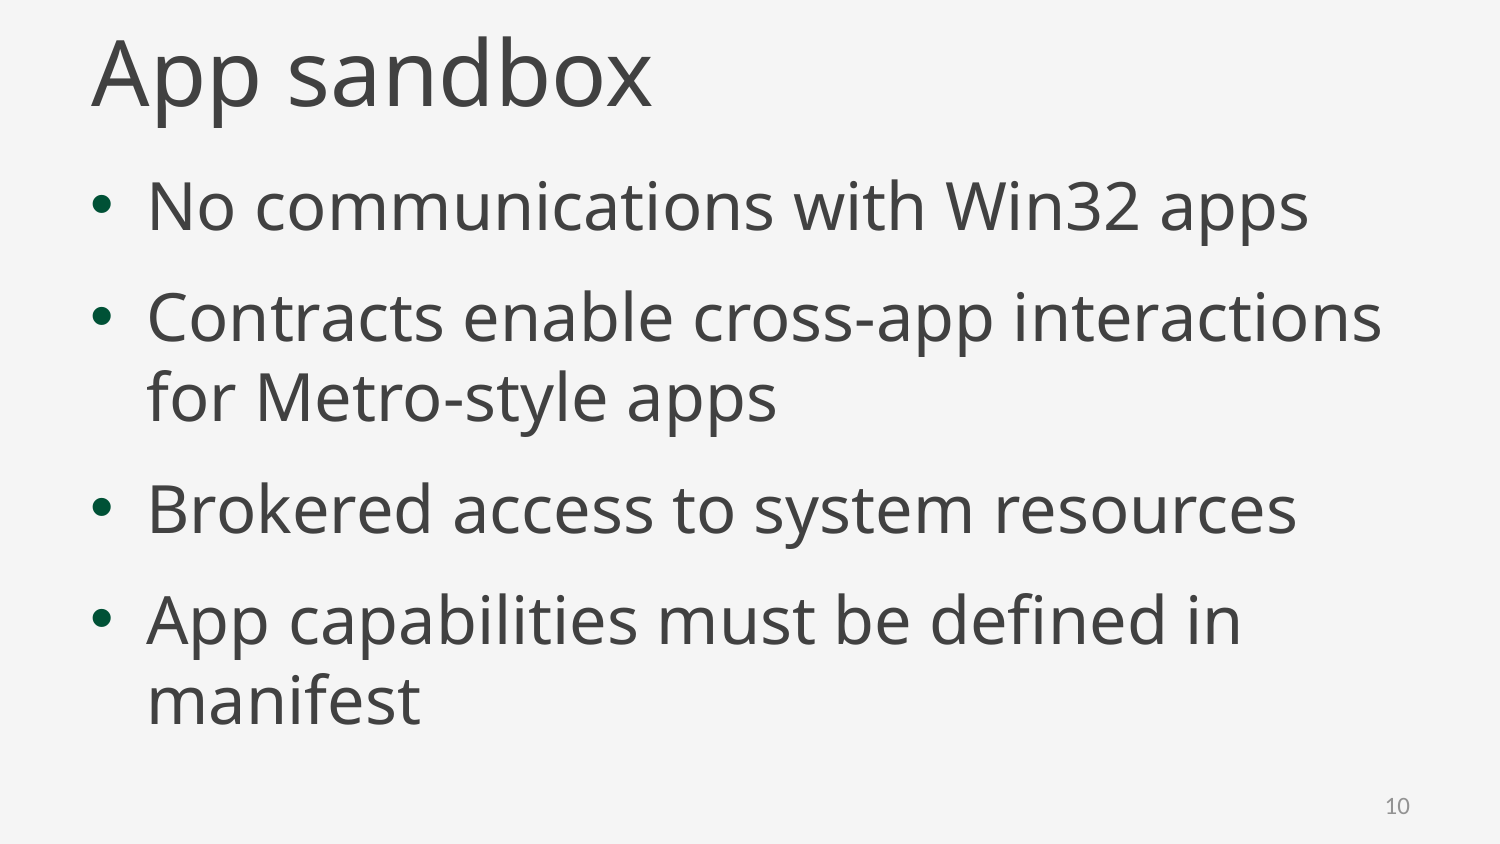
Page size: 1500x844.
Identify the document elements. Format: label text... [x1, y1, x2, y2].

list No communications with Win32 apps Contracts enable cross-app interactions for Metro-style apps Brokered access to system resources App capabilities must be defined in manifest [75, 156, 1425, 754]
title App sandbox [76, 0, 1424, 141]
slide_number 10 [1316, 782, 1425, 827]
